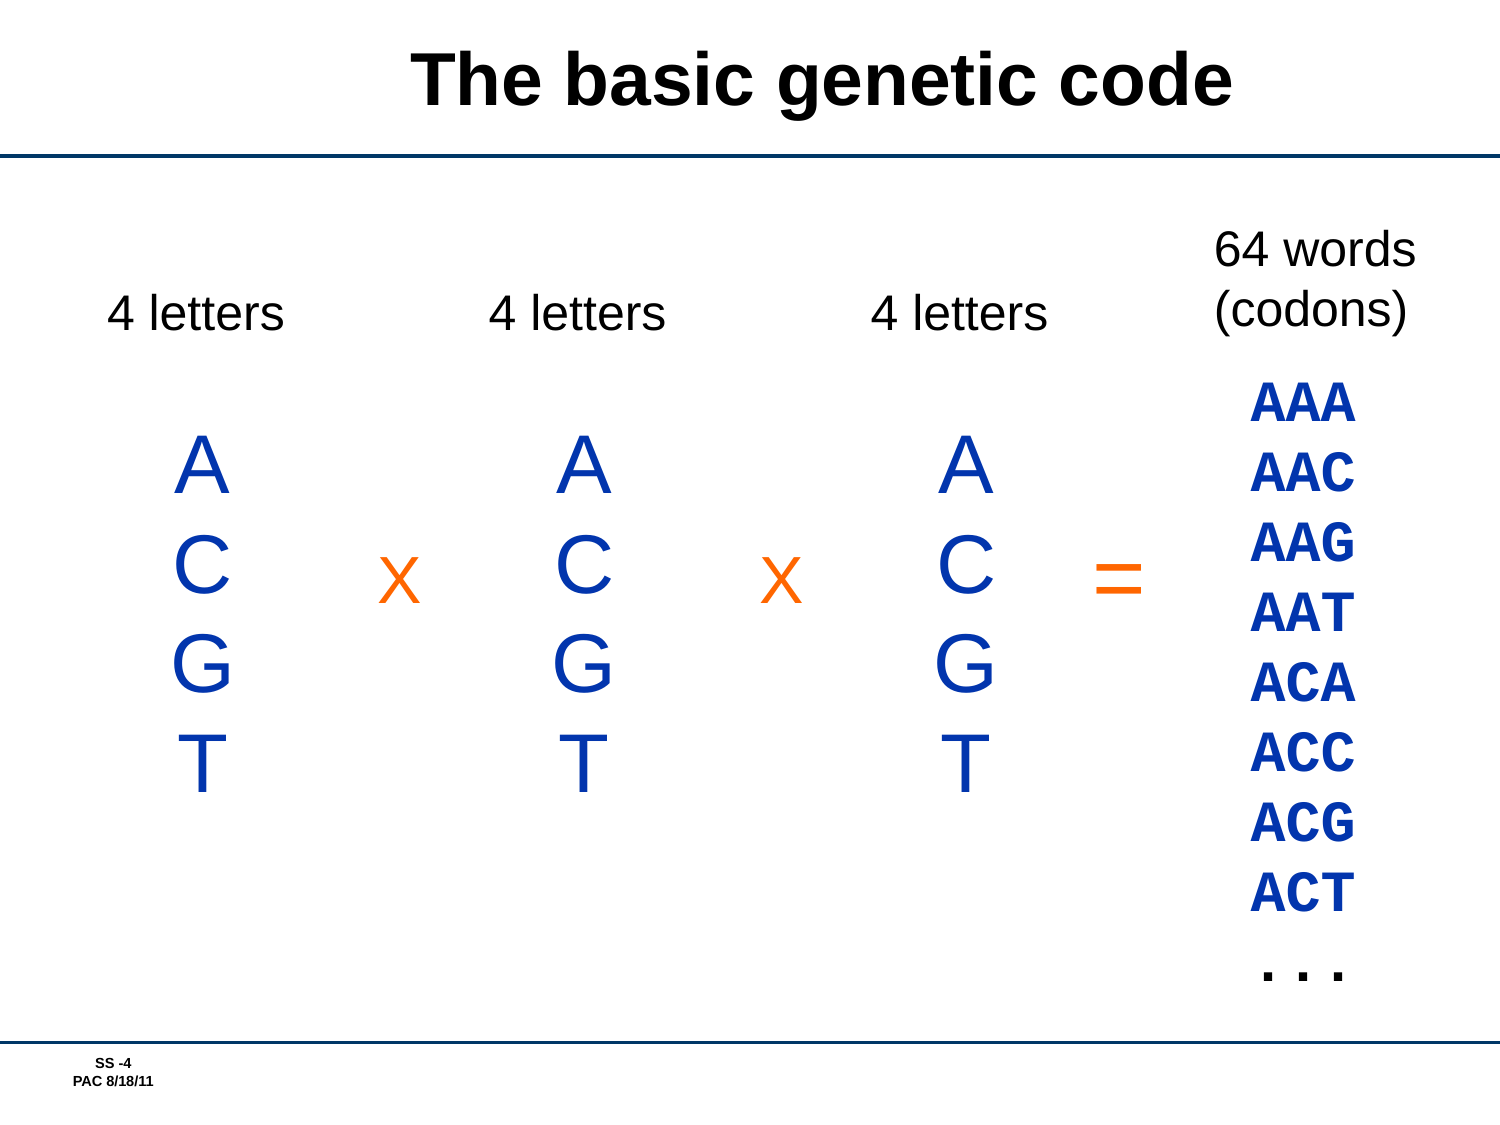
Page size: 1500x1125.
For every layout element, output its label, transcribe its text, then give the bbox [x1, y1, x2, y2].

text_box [744, 273, 1065, 822]
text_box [90, 273, 302, 822]
title The basic genetic code [202, 19, 1443, 121]
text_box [362, 273, 684, 822]
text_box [1076, 208, 1434, 1008]
